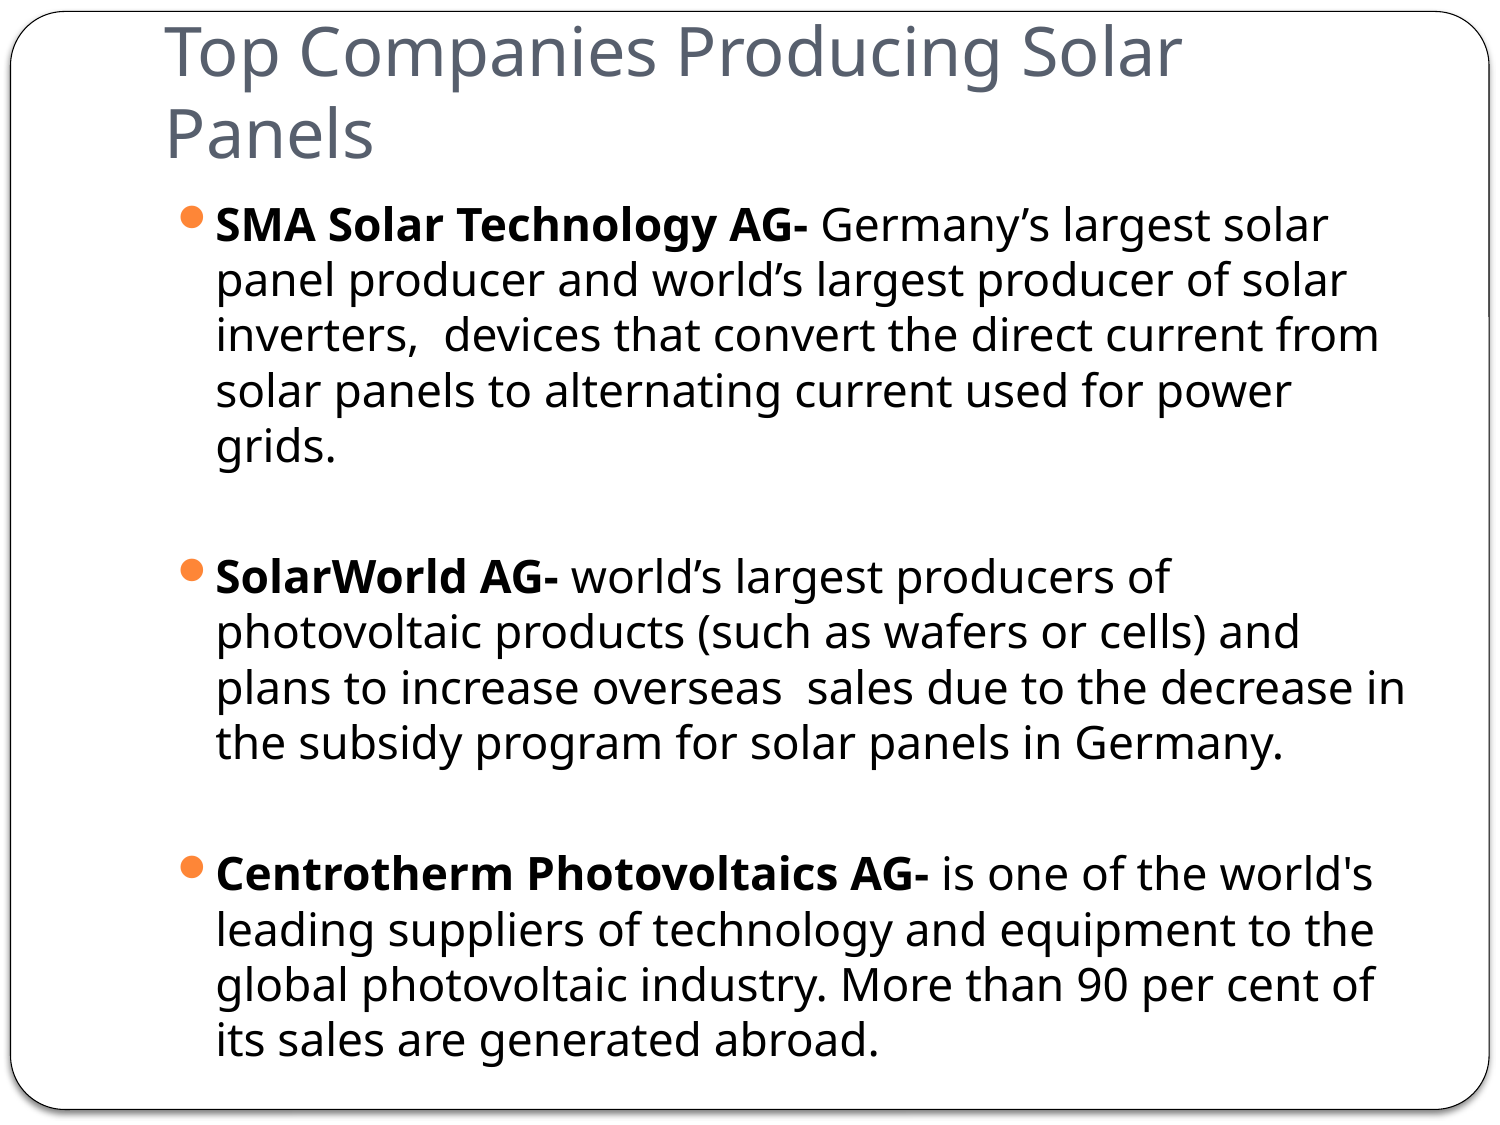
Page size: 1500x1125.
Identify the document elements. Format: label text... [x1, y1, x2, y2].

title Top Companies Producing Solar Panels [150, 0, 1425, 188]
list SMA Solar Technology AG- Germany’s largest solar panel producer and world’s largest producer of solar inverters, devices that convert the direct current from solar panels to alternating current used for power grids. SolarWorld AG- world’s largest producers of photovoltaic products (such as wafers or cells) and plans to increase overseas sales due to the decrease in the subsidy program for solar panels in Germany. Centrotherm Photovoltaics AG- is one of the world's leading suppliers of technology and equipment to the global photovoltaic industry. More than 90 per cent of its sales are generated abroad. [162, 187, 1438, 1075]
text_box [25, 0, 76, 27]
